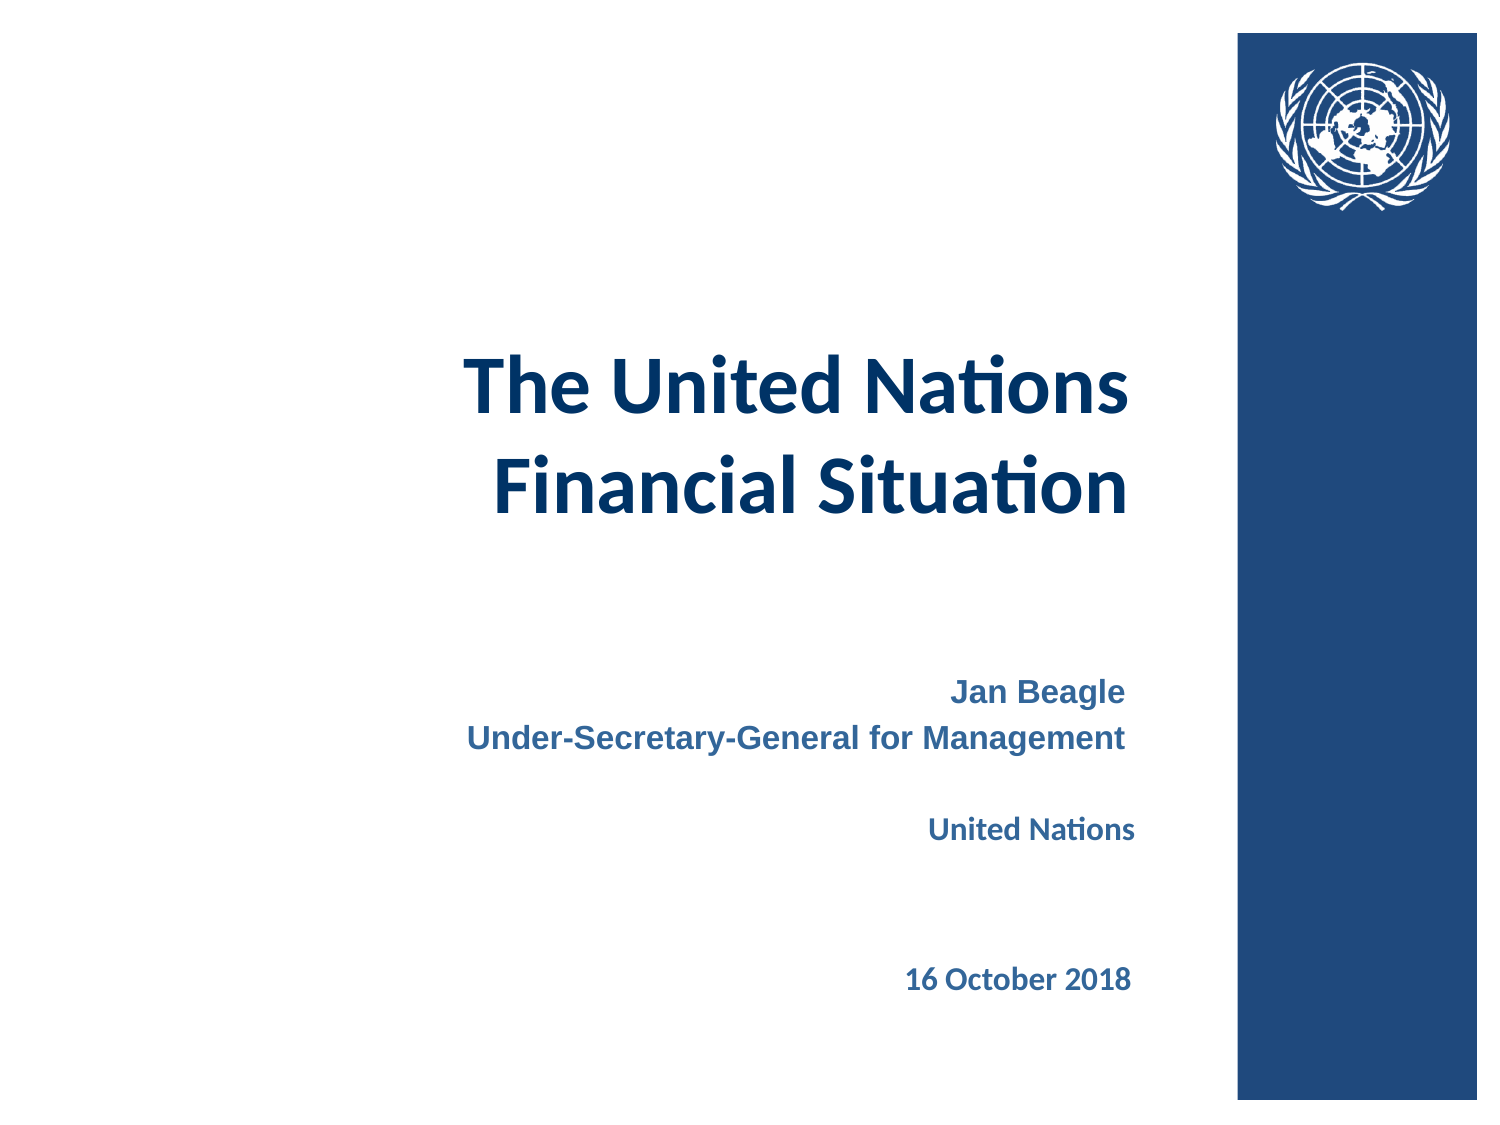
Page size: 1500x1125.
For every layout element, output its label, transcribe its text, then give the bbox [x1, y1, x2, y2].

text_box [1237, 33, 1477, 1100]
text_box United Nations [913, 799, 1151, 855]
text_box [1274, 62, 1451, 211]
text_box The United Nations Financial Situation [25, 32, 1175, 1100]
text_box Jan Beagle Under-Secretary-General for Management [451, 662, 1141, 764]
text_box 16 October 2018 [889, 949, 1147, 1005]
